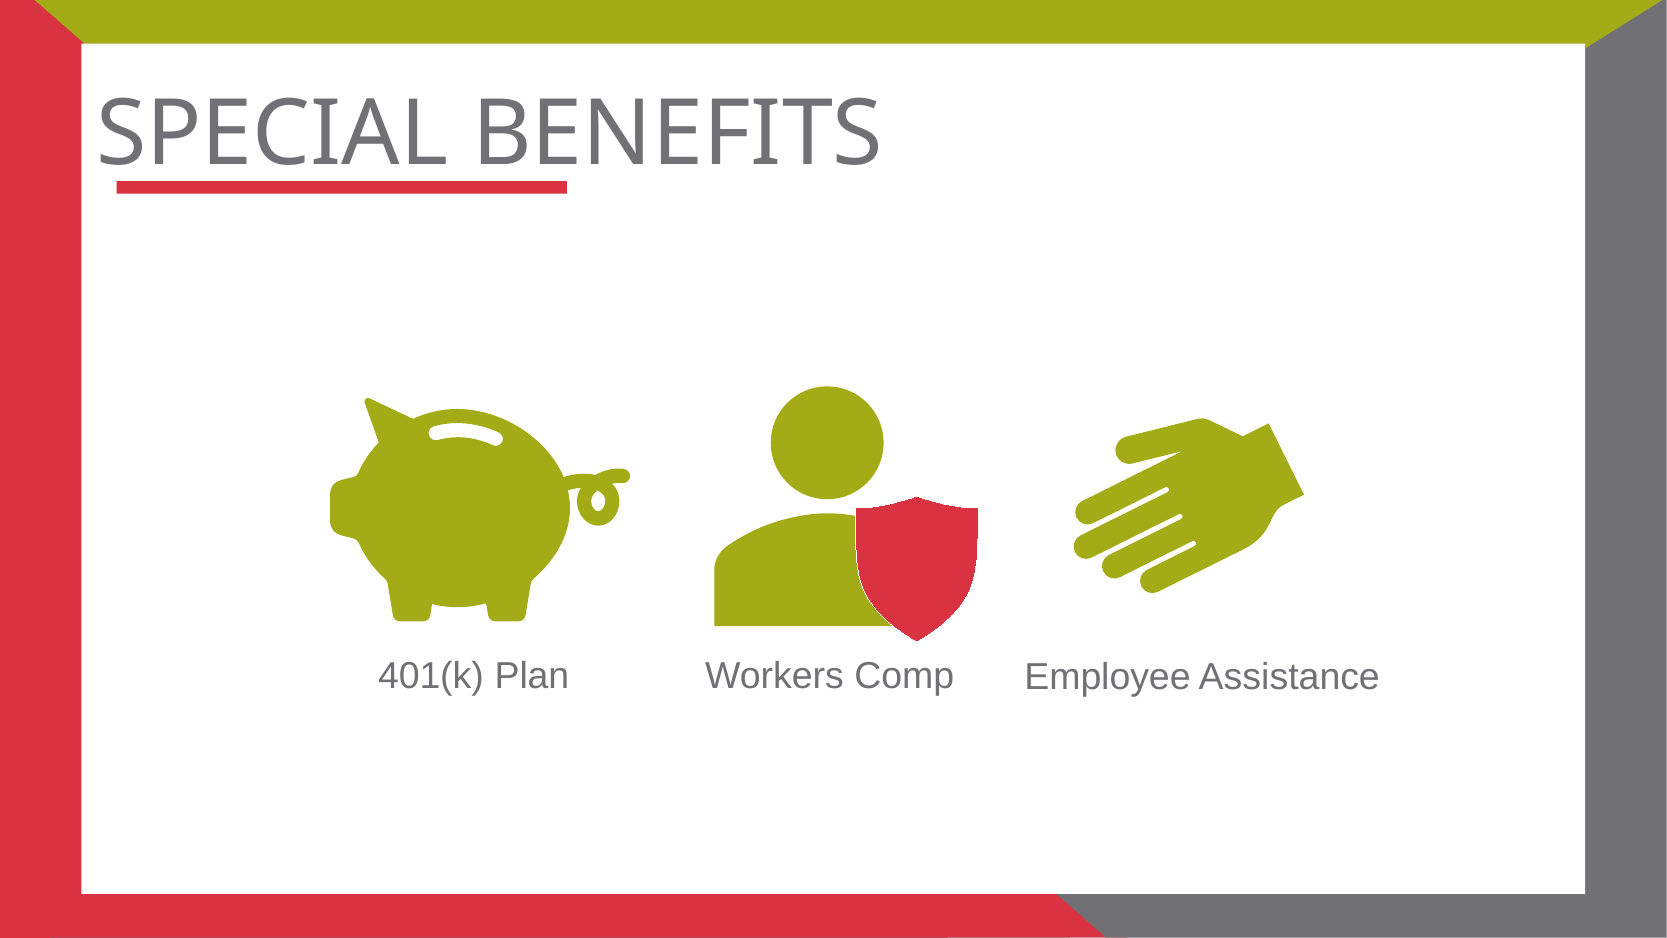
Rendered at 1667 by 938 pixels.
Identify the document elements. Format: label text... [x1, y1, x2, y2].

title SPECIAL BENEFITS [81, 50, 1568, 207]
text_box 401(k) Plan [267, 643, 652, 704]
text_box [330, 398, 631, 622]
text_box [1073, 418, 1304, 594]
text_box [657, 336, 997, 676]
text_box Employee Assistance [995, 644, 1409, 705]
text_box Workers Comp [623, 644, 995, 704]
